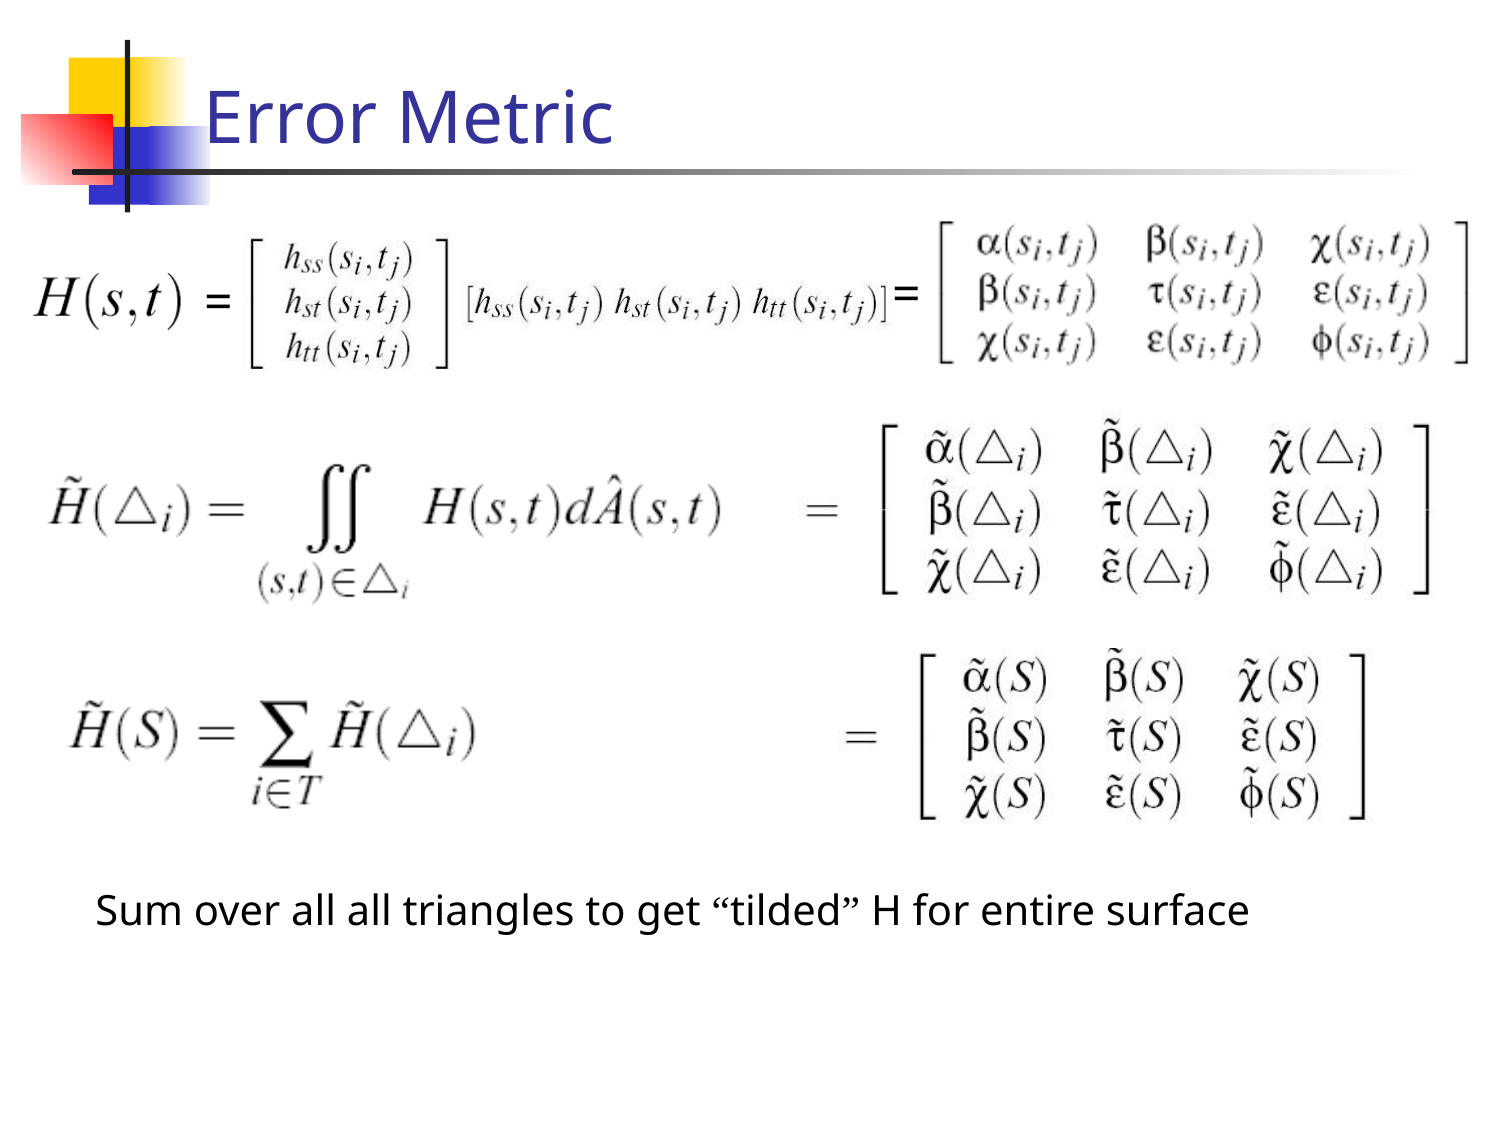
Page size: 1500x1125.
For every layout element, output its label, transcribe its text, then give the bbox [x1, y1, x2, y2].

text_box = [190, 262, 230, 338]
text_box = [901, 254, 925, 329]
picture [787, 412, 1438, 600]
picture [837, 648, 1376, 826]
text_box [62, 687, 488, 820]
title Error Metric [188, 0, 1468, 167]
picture [235, 223, 897, 380]
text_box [930, 212, 1482, 375]
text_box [24, 257, 188, 335]
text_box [36, 450, 734, 613]
text_box Sum over all all triangles to get “tilded” H for entire surface [80, 876, 1265, 942]
